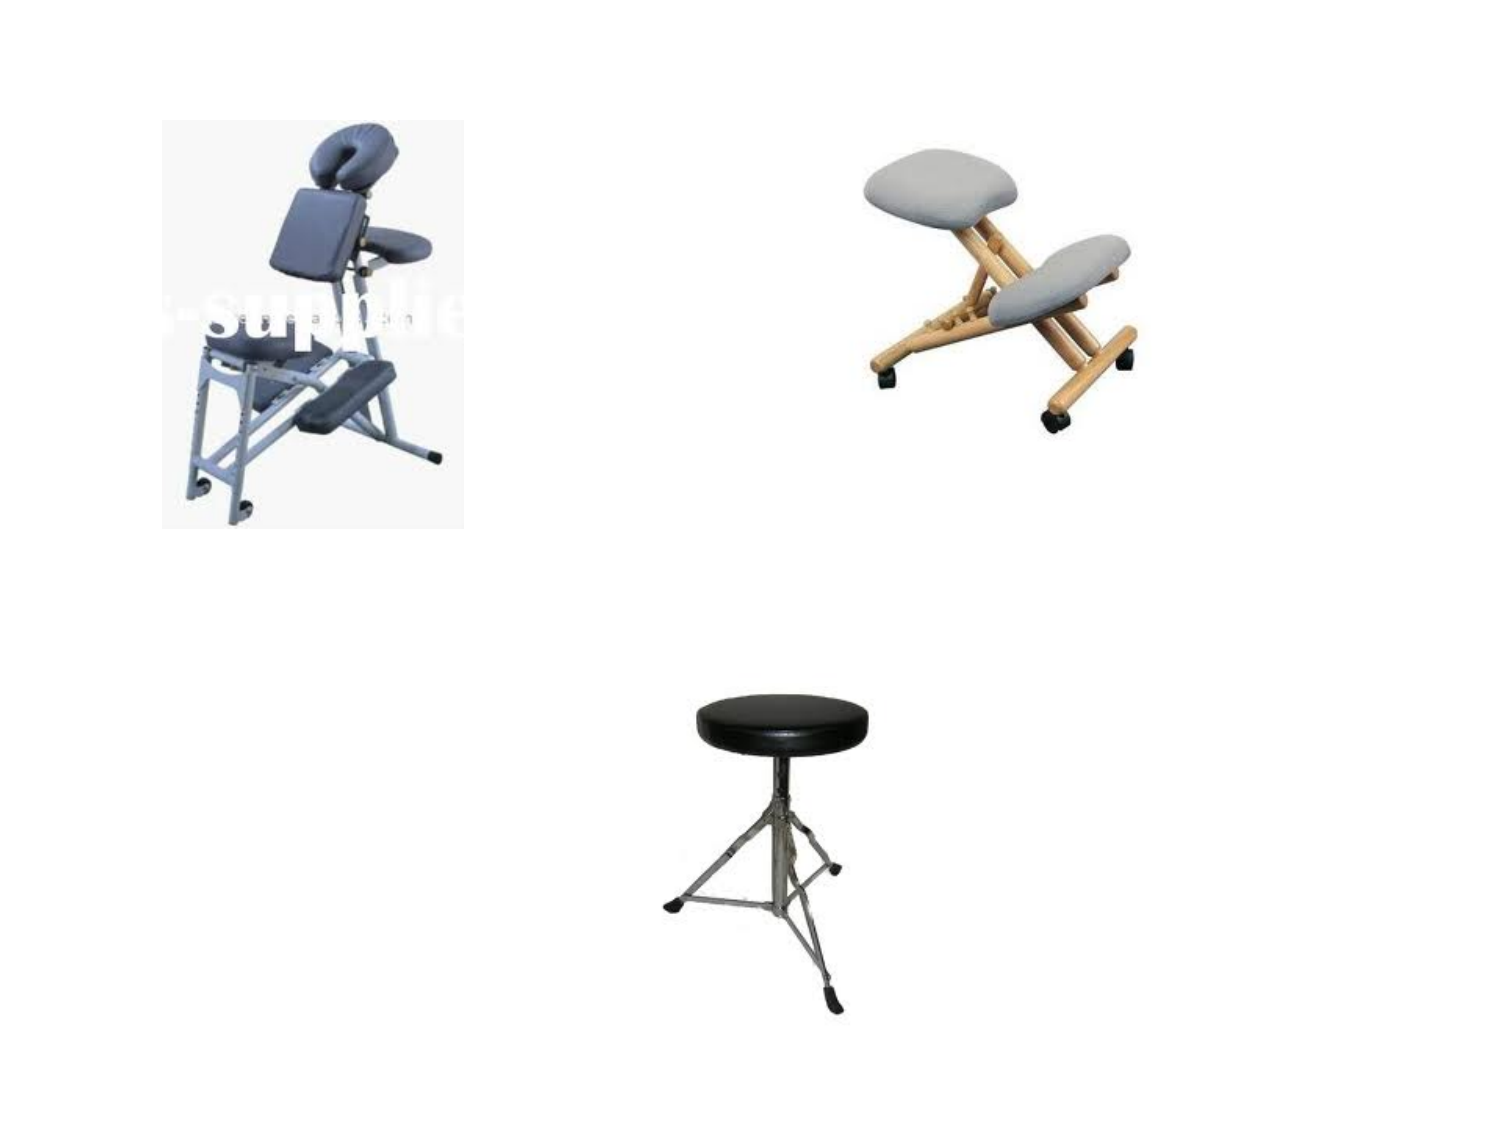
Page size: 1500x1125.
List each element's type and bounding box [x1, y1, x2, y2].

picture [824, 115, 1177, 468]
picture [162, 120, 465, 529]
picture [612, 624, 916, 1030]
